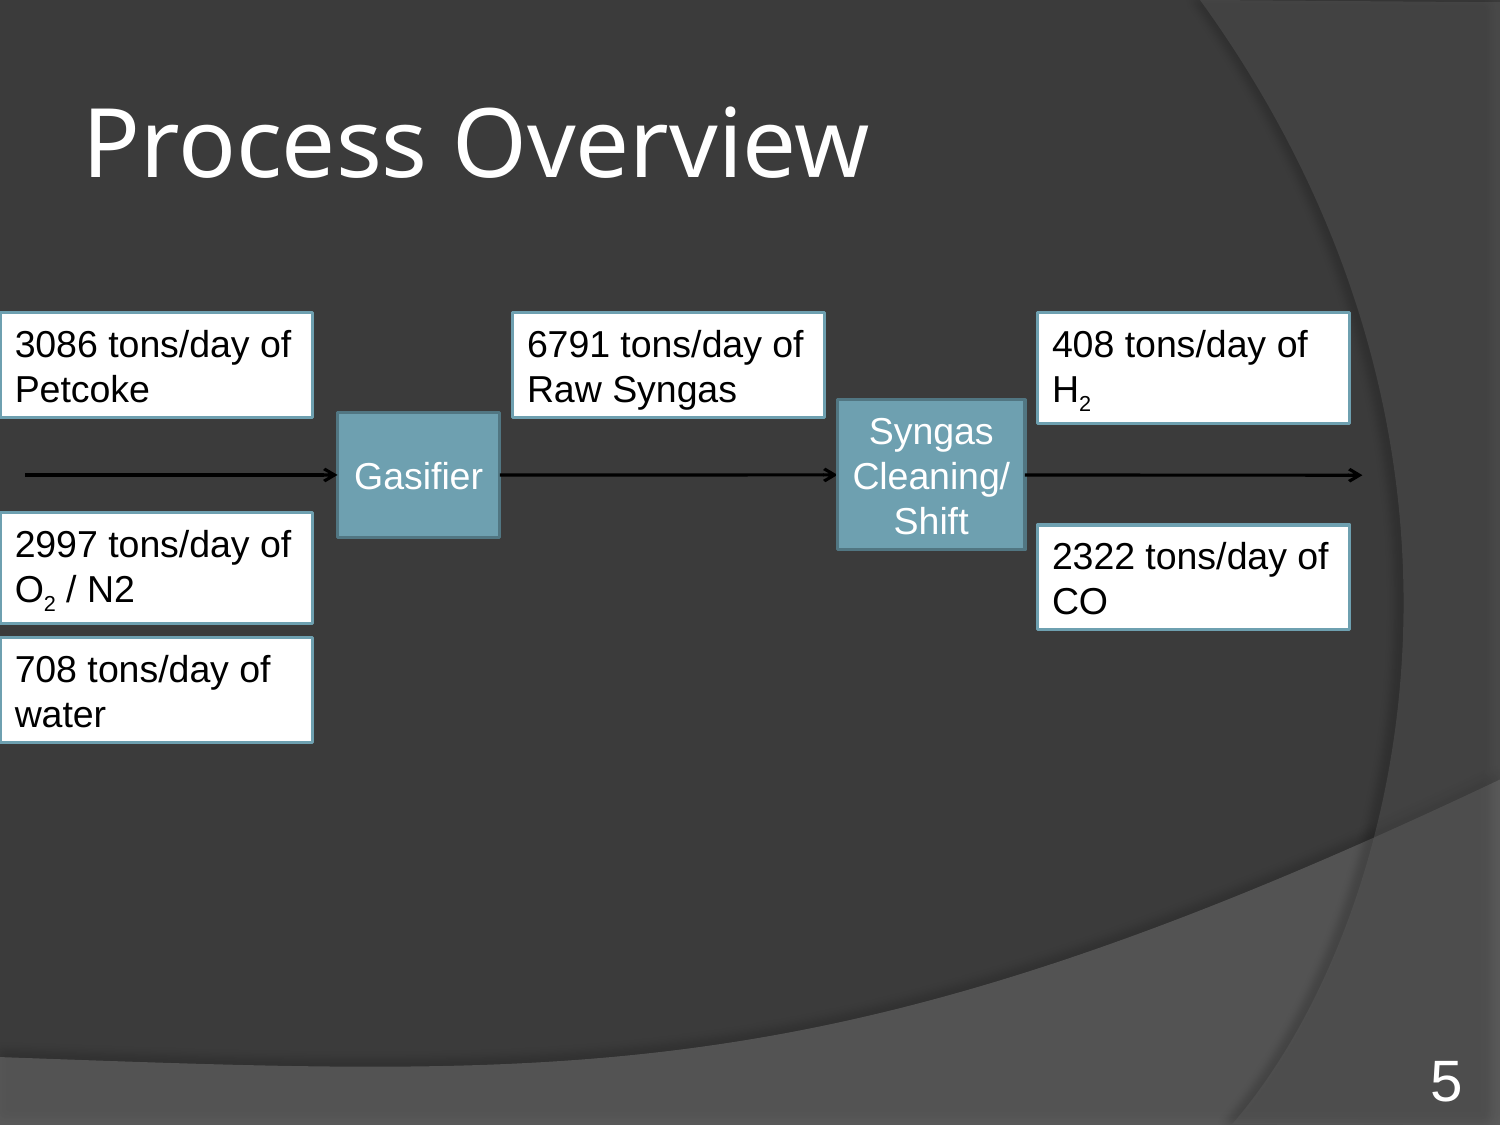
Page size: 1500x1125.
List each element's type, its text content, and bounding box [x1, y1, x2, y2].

text_box 3086 tons/day of Petcoke [0, 311, 314, 419]
text_box 708 tons/day of water [0, 636, 314, 744]
title Process Overview [75, 45, 1300, 233]
text_box 408 tons/day of H2 [1036, 311, 1351, 425]
text_box 2997 tons/day of O2 / N2 [0, 511, 314, 625]
text_box 2322 tons/day of CO [1036, 523, 1351, 631]
text_box Gasifier [336, 411, 501, 539]
text_box Syngas Cleaning/ Shift [836, 398, 1027, 551]
text_box 6791 tons/day of Raw Syngas [511, 311, 826, 419]
slide_number 5 [1337, 1053, 1463, 1114]
